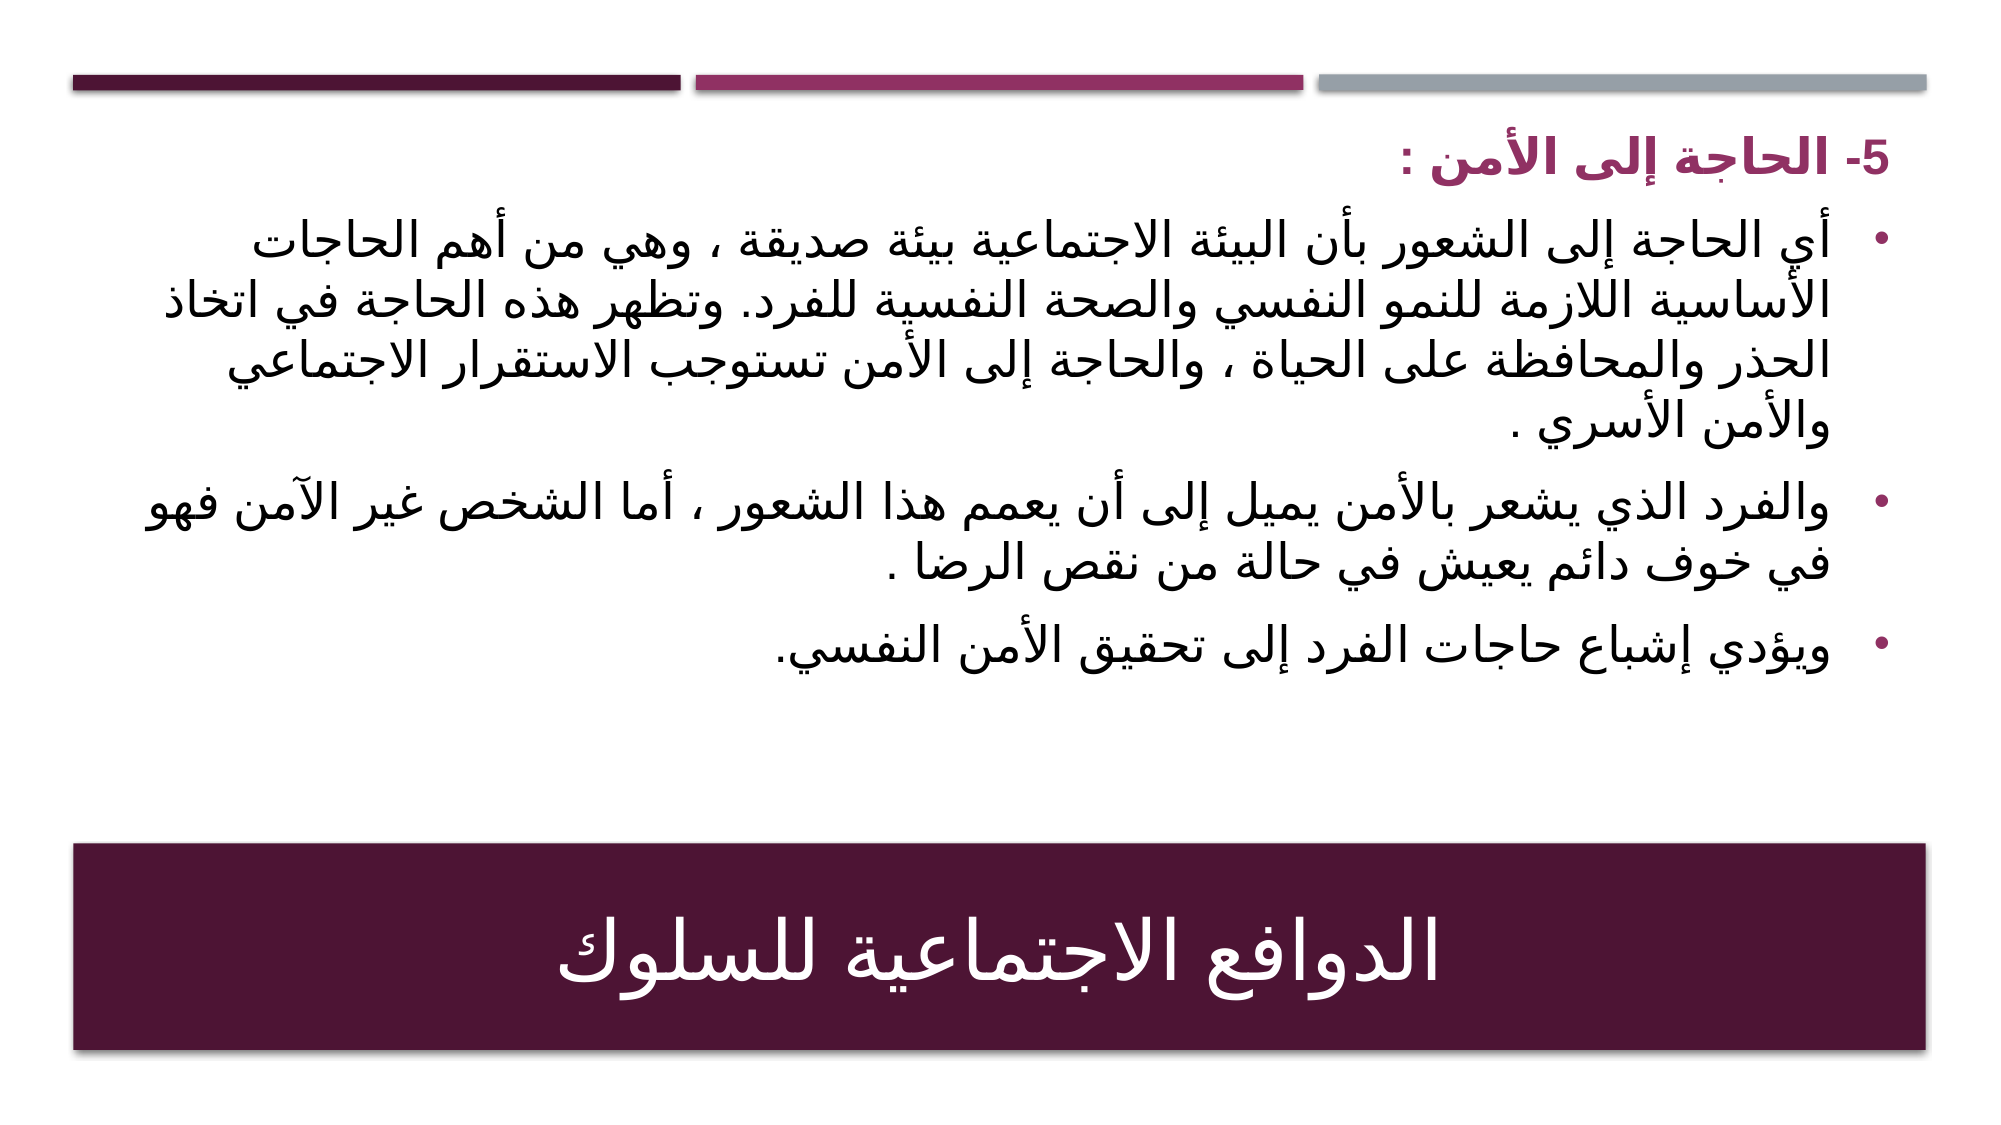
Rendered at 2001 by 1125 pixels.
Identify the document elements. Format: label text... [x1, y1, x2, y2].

list 5- الحاجة إلى الأمن : أي الحاجة إلى الشعور بأن البيئة الاجتماعية بيئة صديقة ، وهي من أهم الحاجات الأساسية اللازمة للنمو النفسي والصحة النفسية للفرد. وتظهر هذه الحاجة في اتخاذ الحذر والمحافظة على الحياة ، والحاجة إلى الأمن تستوجب الاستقرار الاجتماعي والأمن الأسري . والفرد الذي يشعر بالأمن يميل إلى أن يعمم هذا الشعور ، أما الشخص غير الآمن فهو في خوف دائم يعيش في حالة من نقص الرضا . ويؤدي إشباع حاجات الفرد إلى تحقيق الأمن النفسي. [95, 117, 1905, 810]
title الدوافع الاجتماعية للسلوك [95, 824, 1905, 1071]
